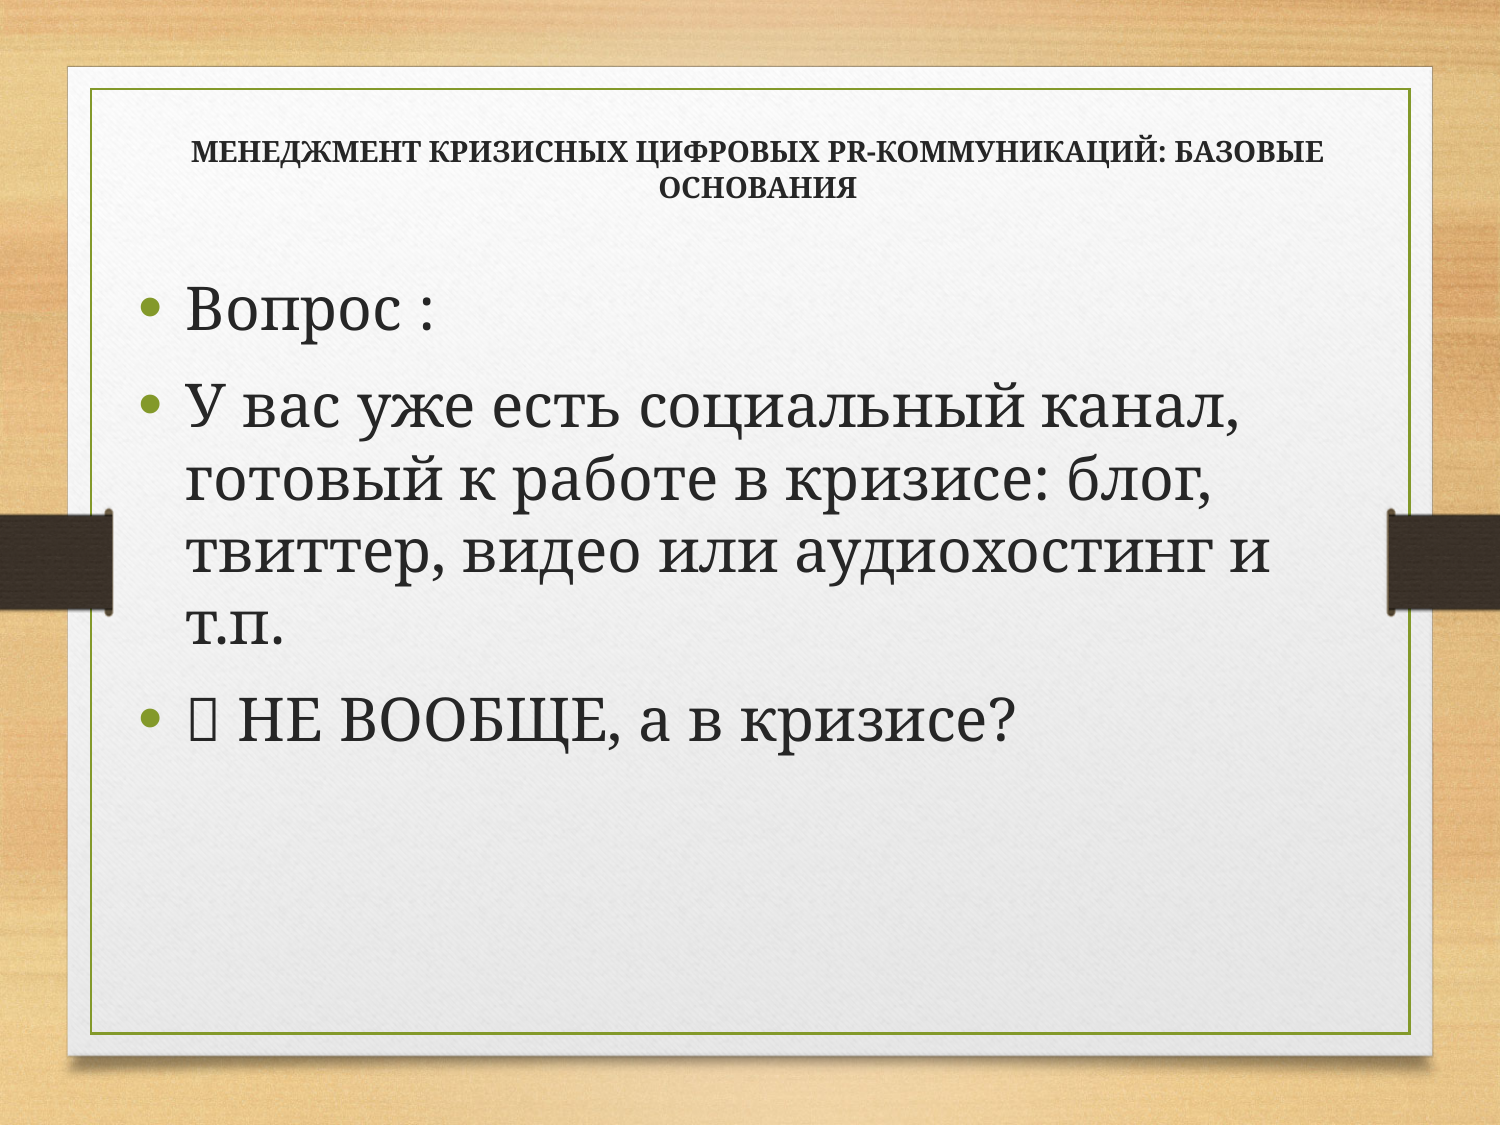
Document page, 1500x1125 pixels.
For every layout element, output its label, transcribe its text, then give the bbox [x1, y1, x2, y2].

title МЕНЕДЖМЕНТ КРИЗИСНЫХ ЦИФРОВЫХ PR-КОММУНИКАЦИЙ: БАЗОВЫЕ ОСНОВАНИЯ [162, 125, 1354, 244]
list Вопрос : У вас уже есть социальный канал, готовый к работе в кризисе: блог, твиттер, видео или аудиохостинг и т.п.  НЕ ВООБЩЕ, а в кризисе? [123, 262, 1350, 1006]
picture [0, 0, 1500, 1125]
